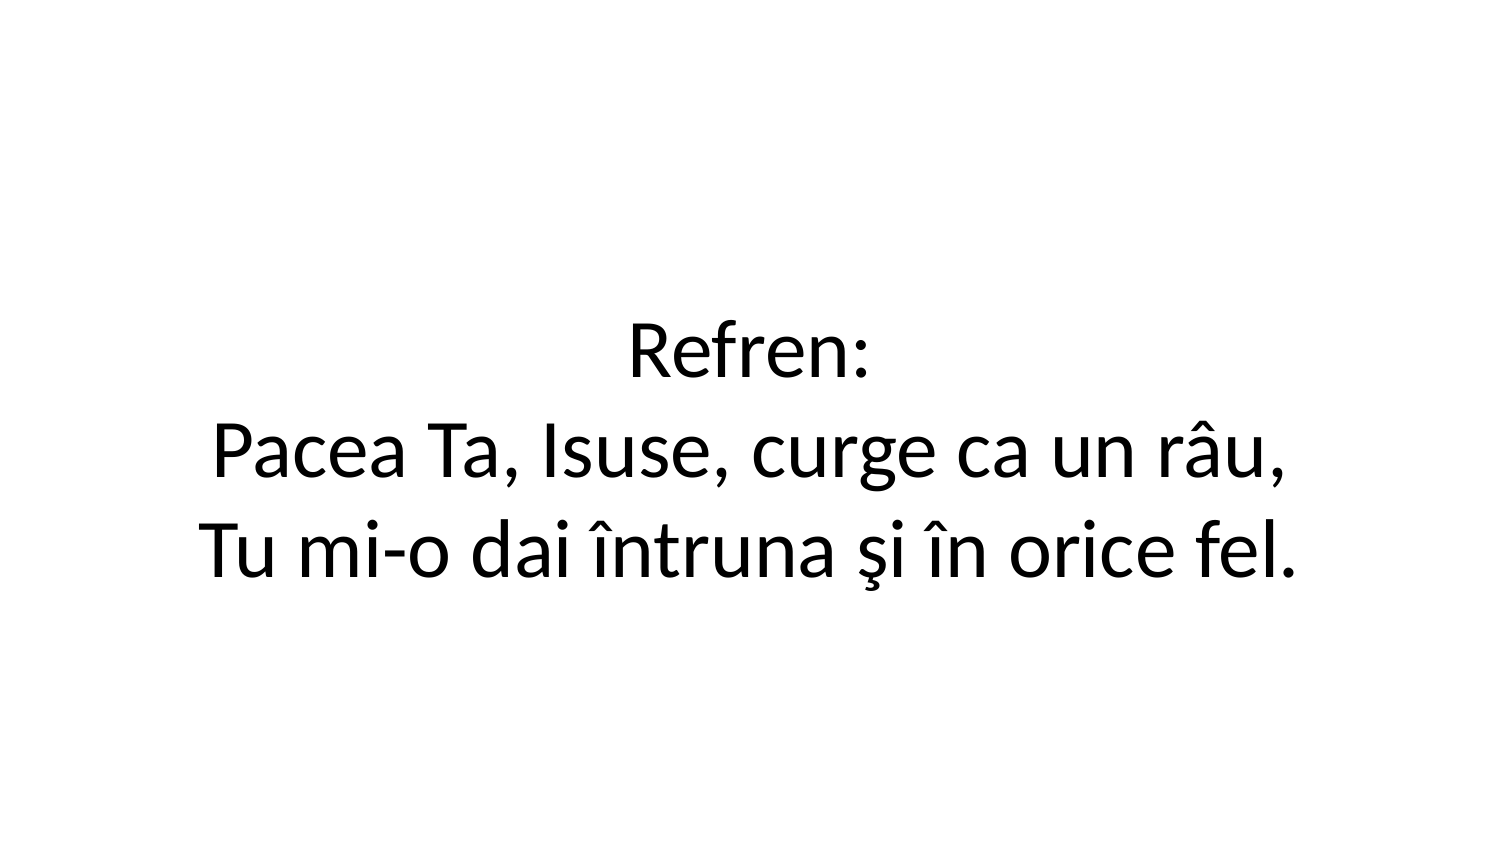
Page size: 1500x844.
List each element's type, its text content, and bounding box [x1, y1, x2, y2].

text_box Refren: Pacea Ta, Isuse, curge ca un râu, Tu mi-o dai întruna şi în orice fel. [183, 242, 1317, 602]
